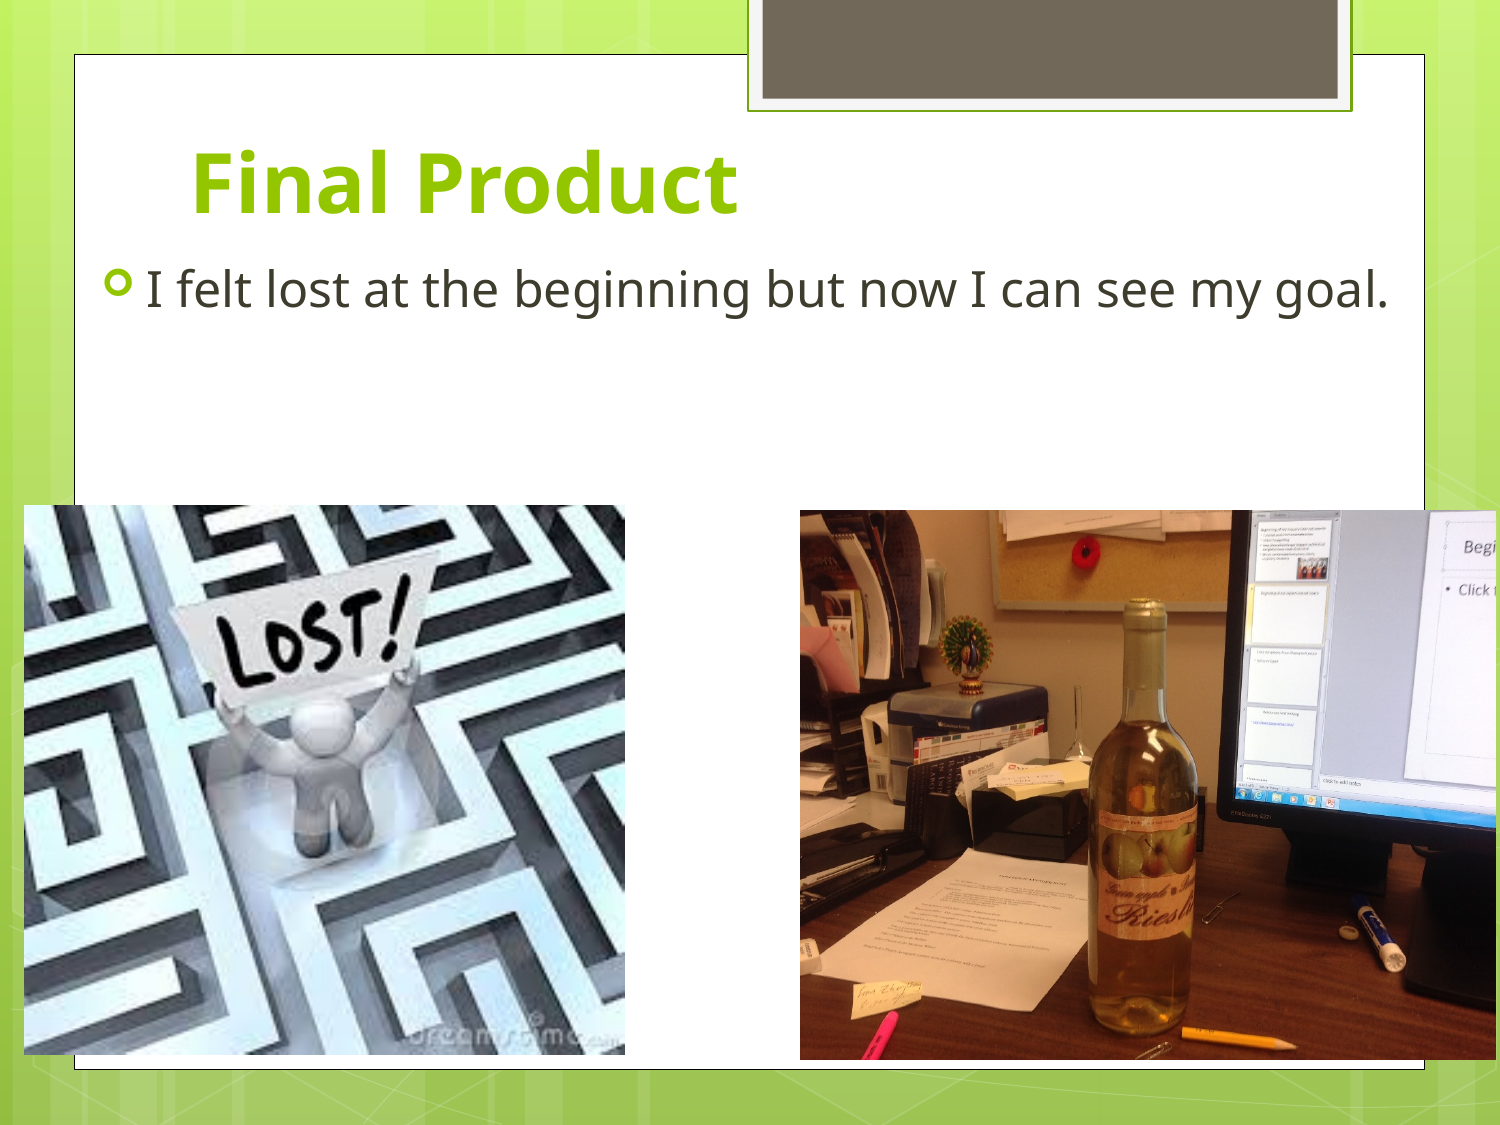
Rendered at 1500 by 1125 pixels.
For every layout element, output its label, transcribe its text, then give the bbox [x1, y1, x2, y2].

list I felt lost at the beginning but now I can see my goal. [75, 249, 1425, 1005]
title Final Product [174, 50, 1328, 238]
picture [799, 510, 1496, 1060]
picture [24, 505, 626, 1056]
